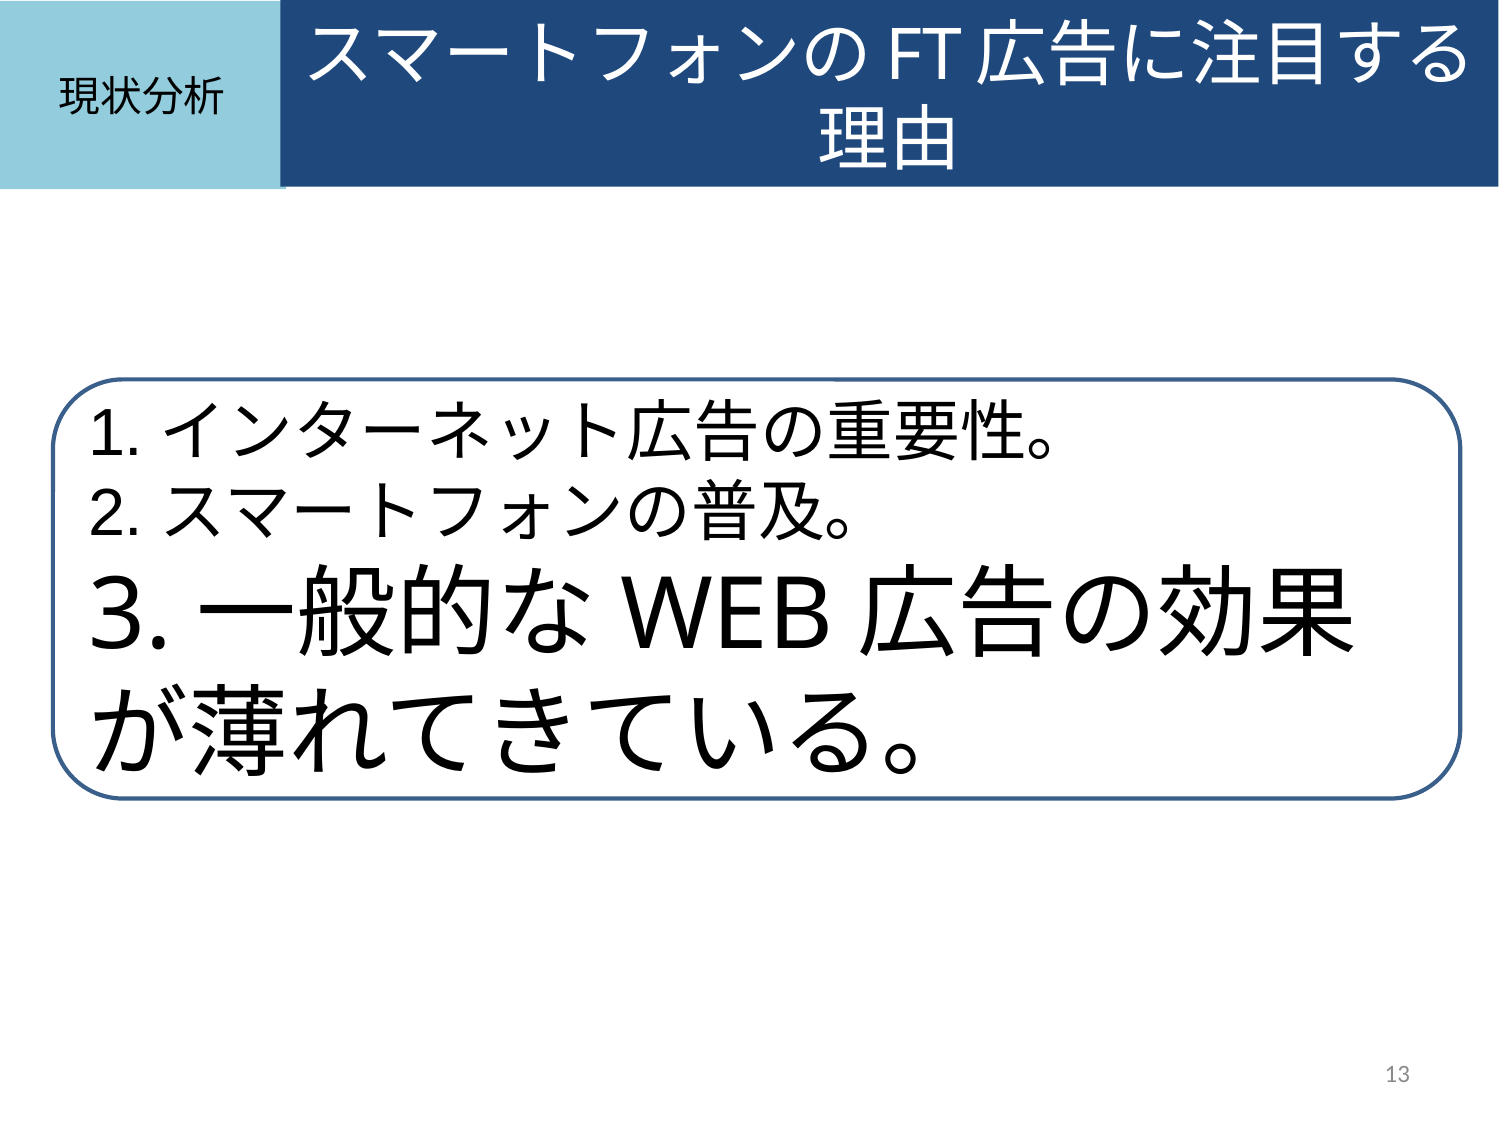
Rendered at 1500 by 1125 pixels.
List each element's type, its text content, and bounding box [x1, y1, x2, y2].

slide_number 13 [1074, 1042, 1425, 1103]
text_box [0, 0, 1499, 190]
text_box 1.インターネット広告の重要性。 2.スマートフォンの普及。 3.一般的なWEB広告の効果が薄れてきている。 [50, 377, 1463, 801]
